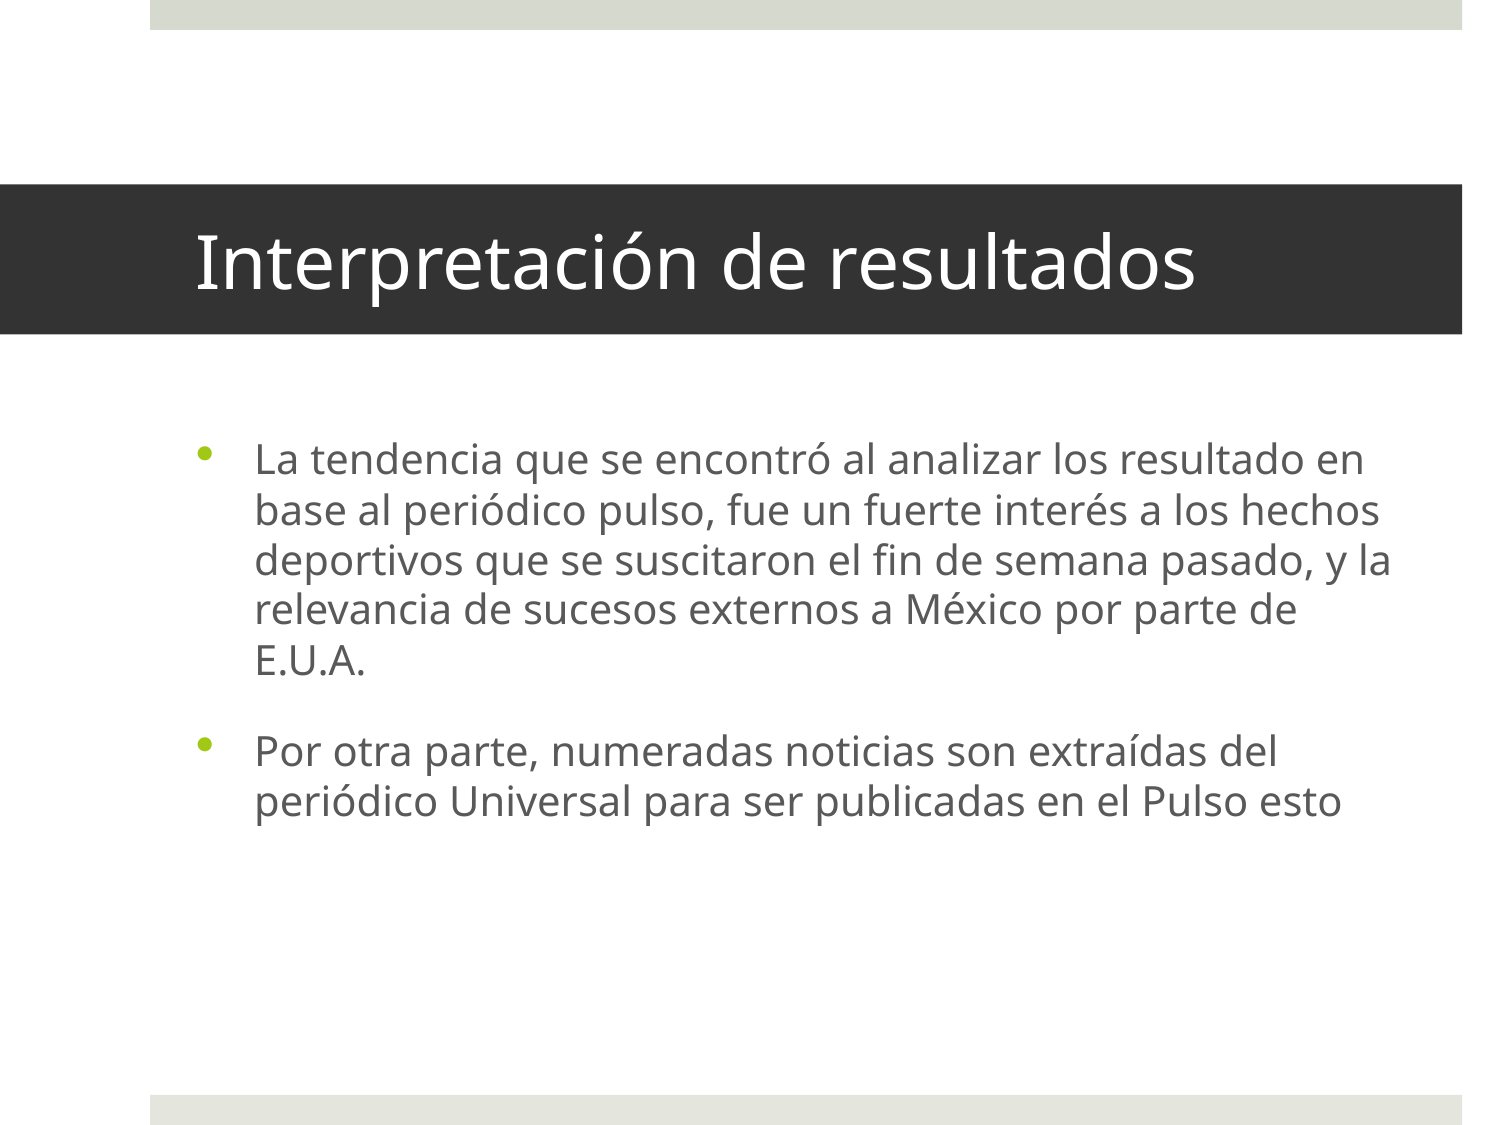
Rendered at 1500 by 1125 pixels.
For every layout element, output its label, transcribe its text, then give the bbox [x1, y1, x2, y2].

list La tendencia que se encontró al analizar los resultado en base al periódico pulso, fue un fuerte interés a los hechos deportivos que se suscitaron el fin de semana pasado, y la relevancia de sucesos externos a México por parte de E.U.A. Por otra parte, numeradas noticias son extraídas del periódico Universal para ser publicadas en el Pulso esto [182, 425, 1432, 1028]
title Interpretación de resultados [0, 184, 1463, 335]
